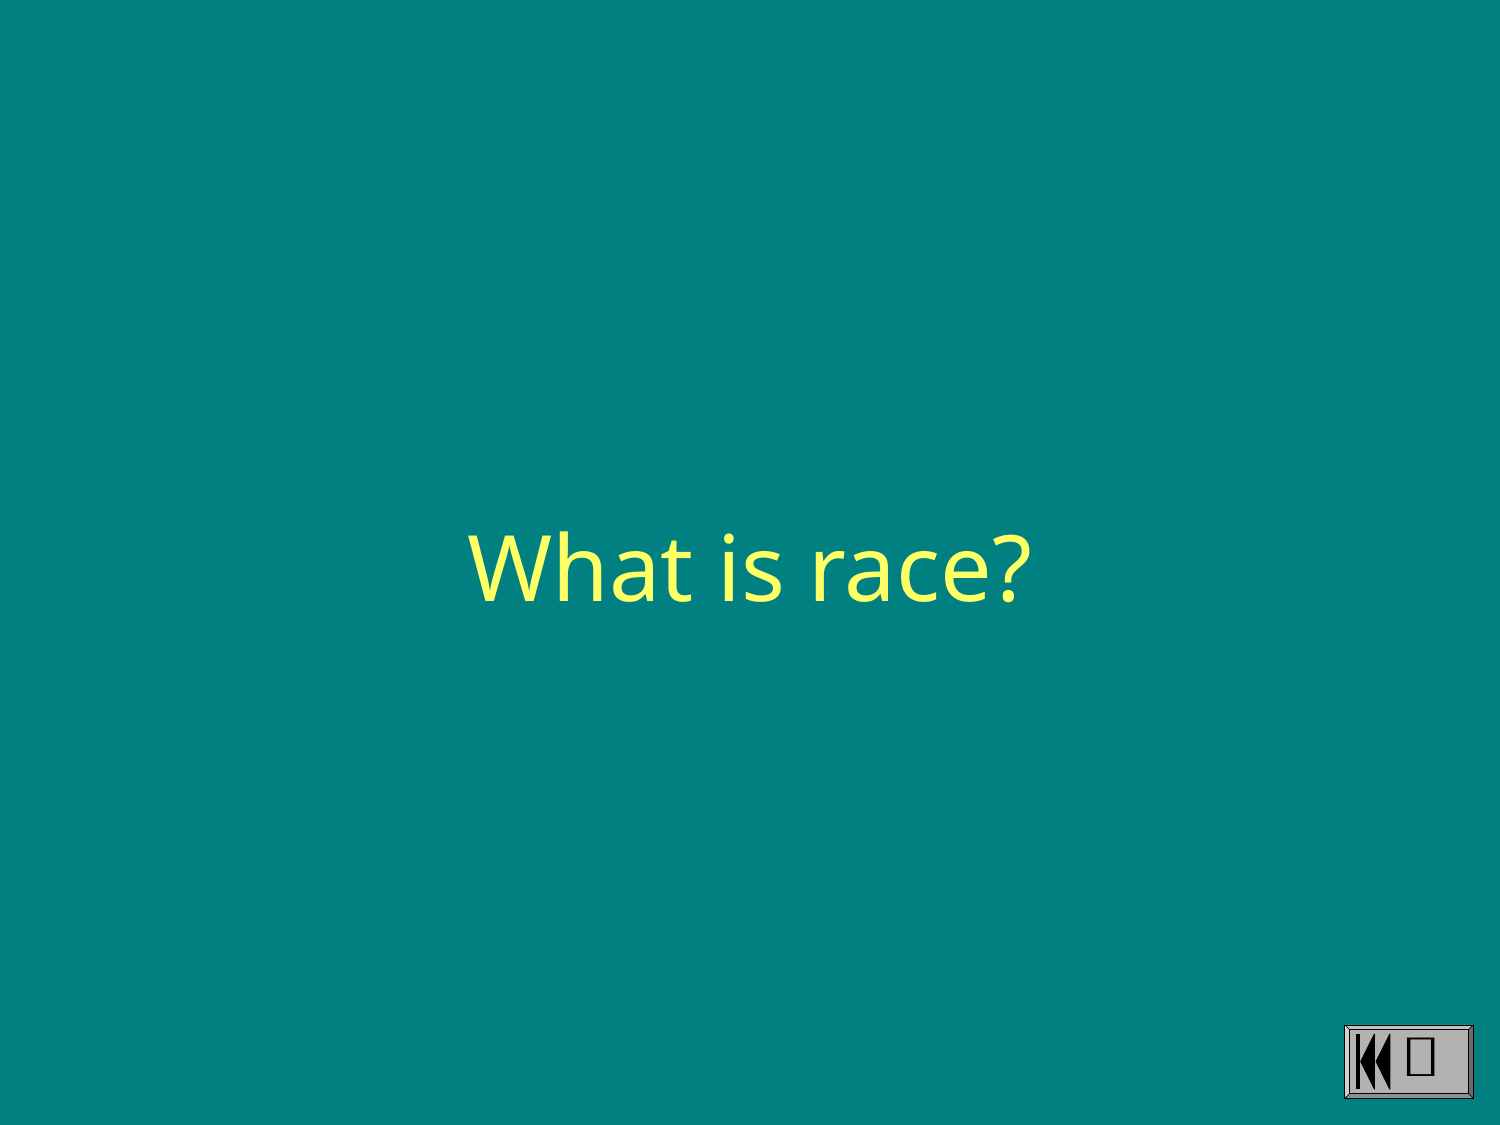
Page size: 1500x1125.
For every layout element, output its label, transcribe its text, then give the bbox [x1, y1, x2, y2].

title What is race? [112, 99, 1388, 1031]
picture [1344, 1024, 1476, 1101]
